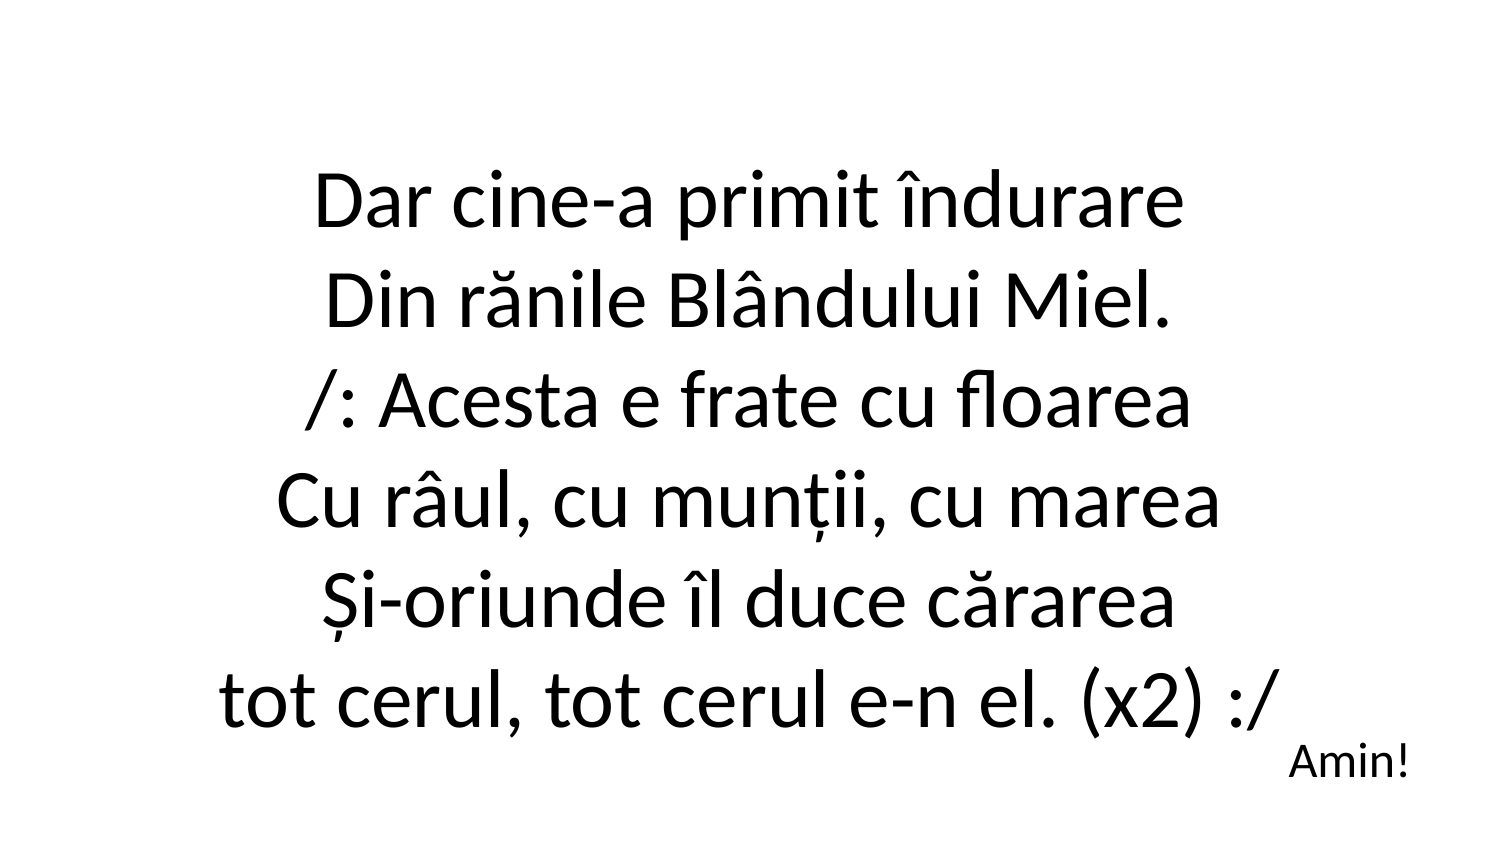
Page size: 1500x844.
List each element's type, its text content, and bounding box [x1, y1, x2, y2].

text_box Amin! [1273, 674, 1427, 795]
text_box Dar cine-a primit îndurare Din rănile Blândului Miel. /: Acesta e frate cu floarea Cu râul, cu munții, cu marea Și-oriunde îl duce cărarea tot cerul, tot cerul e-n el. (x2) :/ [203, 92, 1297, 752]
